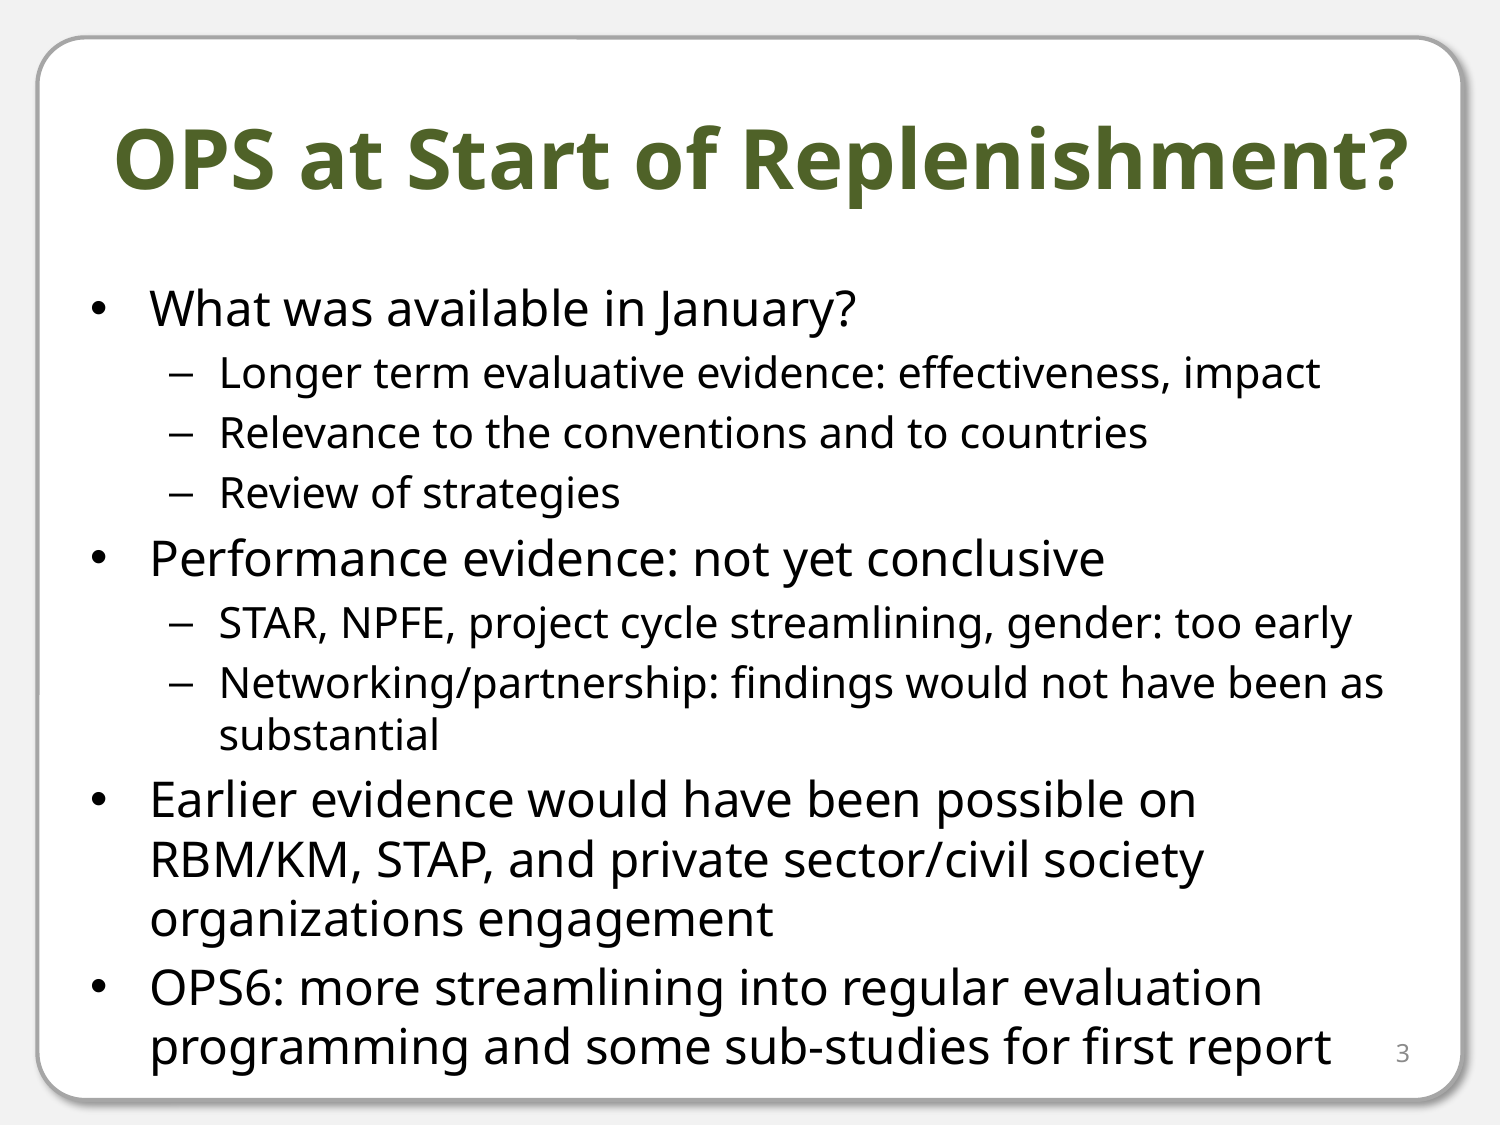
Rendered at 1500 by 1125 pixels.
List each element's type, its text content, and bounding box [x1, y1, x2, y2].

title OPS at Start of Replenishment? [75, 62, 1425, 250]
slide_number 3 [1074, 1025, 1425, 1085]
list What was available in January? Longer term evaluative evidence: effectiveness, impact Relevance to the conventions and to countries Review of strategies Performance evidence: not yet conclusive STAR, NPFE, project cycle streamlining, gender: too early Networking/partnership: findings would not have been as substantial Earlier evidence would have been possible on RBM/KM, STAP, and private sector/civil society organizations engagement OPS6: more streamlining into regular evaluation programming and some sub-studies for first report [75, 270, 1425, 1100]
